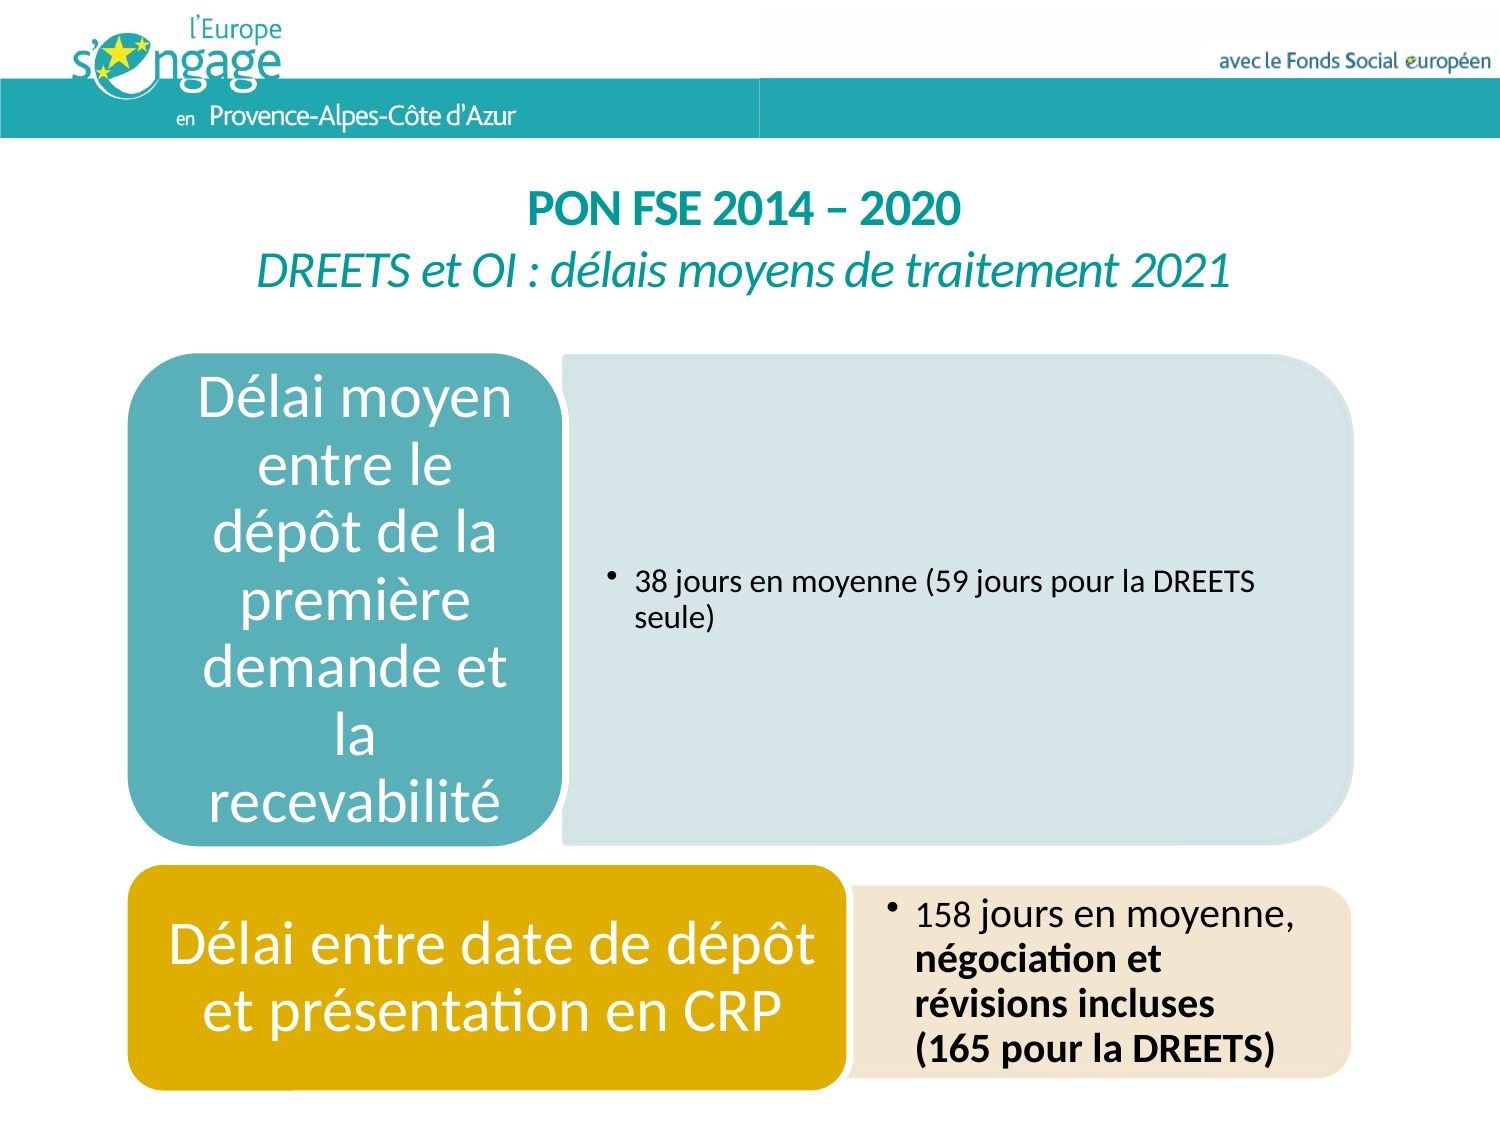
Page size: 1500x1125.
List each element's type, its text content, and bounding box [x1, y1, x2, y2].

picture [1205, 45, 1500, 76]
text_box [123, 349, 1353, 1095]
title PON FSE 2014 – 2020 DREETS et OI : délais moyens de traitement 2021 [41, 152, 1448, 338]
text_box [0, 14, 1500, 138]
table_cell 11 752 980 [1203, 53, 1500, 83]
